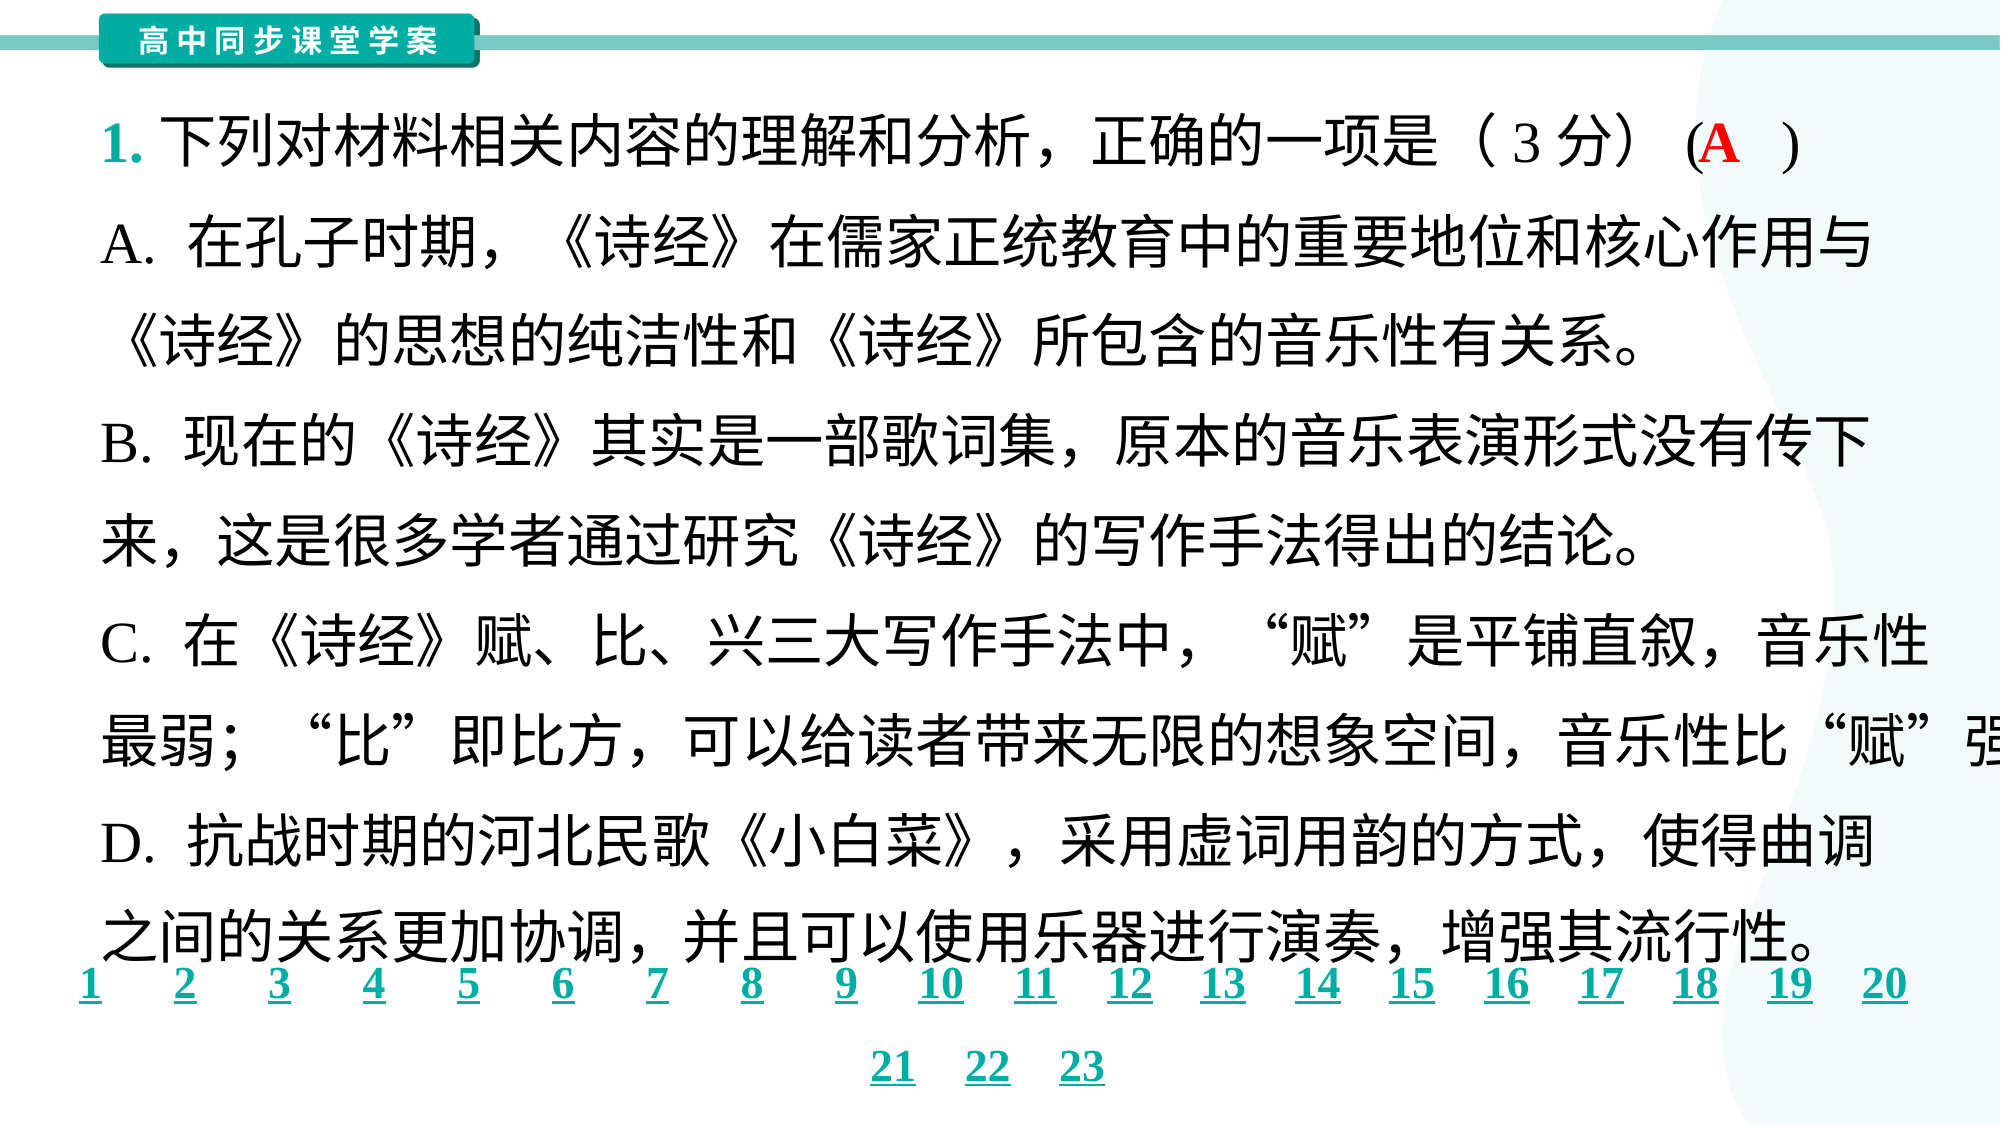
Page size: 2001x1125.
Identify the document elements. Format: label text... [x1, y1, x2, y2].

text_box 1.下列对材料相关内容的理解和分析，正确的一项是（3分）( ) [100, 76, 1677, 165]
picture [0, 0, 2000, 1125]
text_box A [1677, 76, 1762, 165]
text_box A. 在孔子时期，《诗经》在儒家正统教育中的重要地位和核心作用与 《诗经》的思想的纯洁性和《诗经》所包含的音乐性有关系。 B. 现在的《诗经》其实是一部歌词集，原本的音乐表演形式没有传下 来，这是很多学者通过研究《诗经》的写作手法得出的结论。 C. 在《诗经》赋、比、兴三大写作手法中，“赋”是平铺直叙，音乐性 最弱；“比”即比方，可以给读者带来无限的想象空间，音乐性比“赋”强。 D. 抗战时期的河北民歌《小白菜》，采用虚词用韵的方式，使得曲调 之间的关系更加协调，并且可以使用乐器进行演奏，增强其流行性。 [100, 174, 1899, 962]
text_box 1.下列对材料相关内容的理解和分析，正确的一项是（3分）( ) [1762, 76, 1899, 165]
